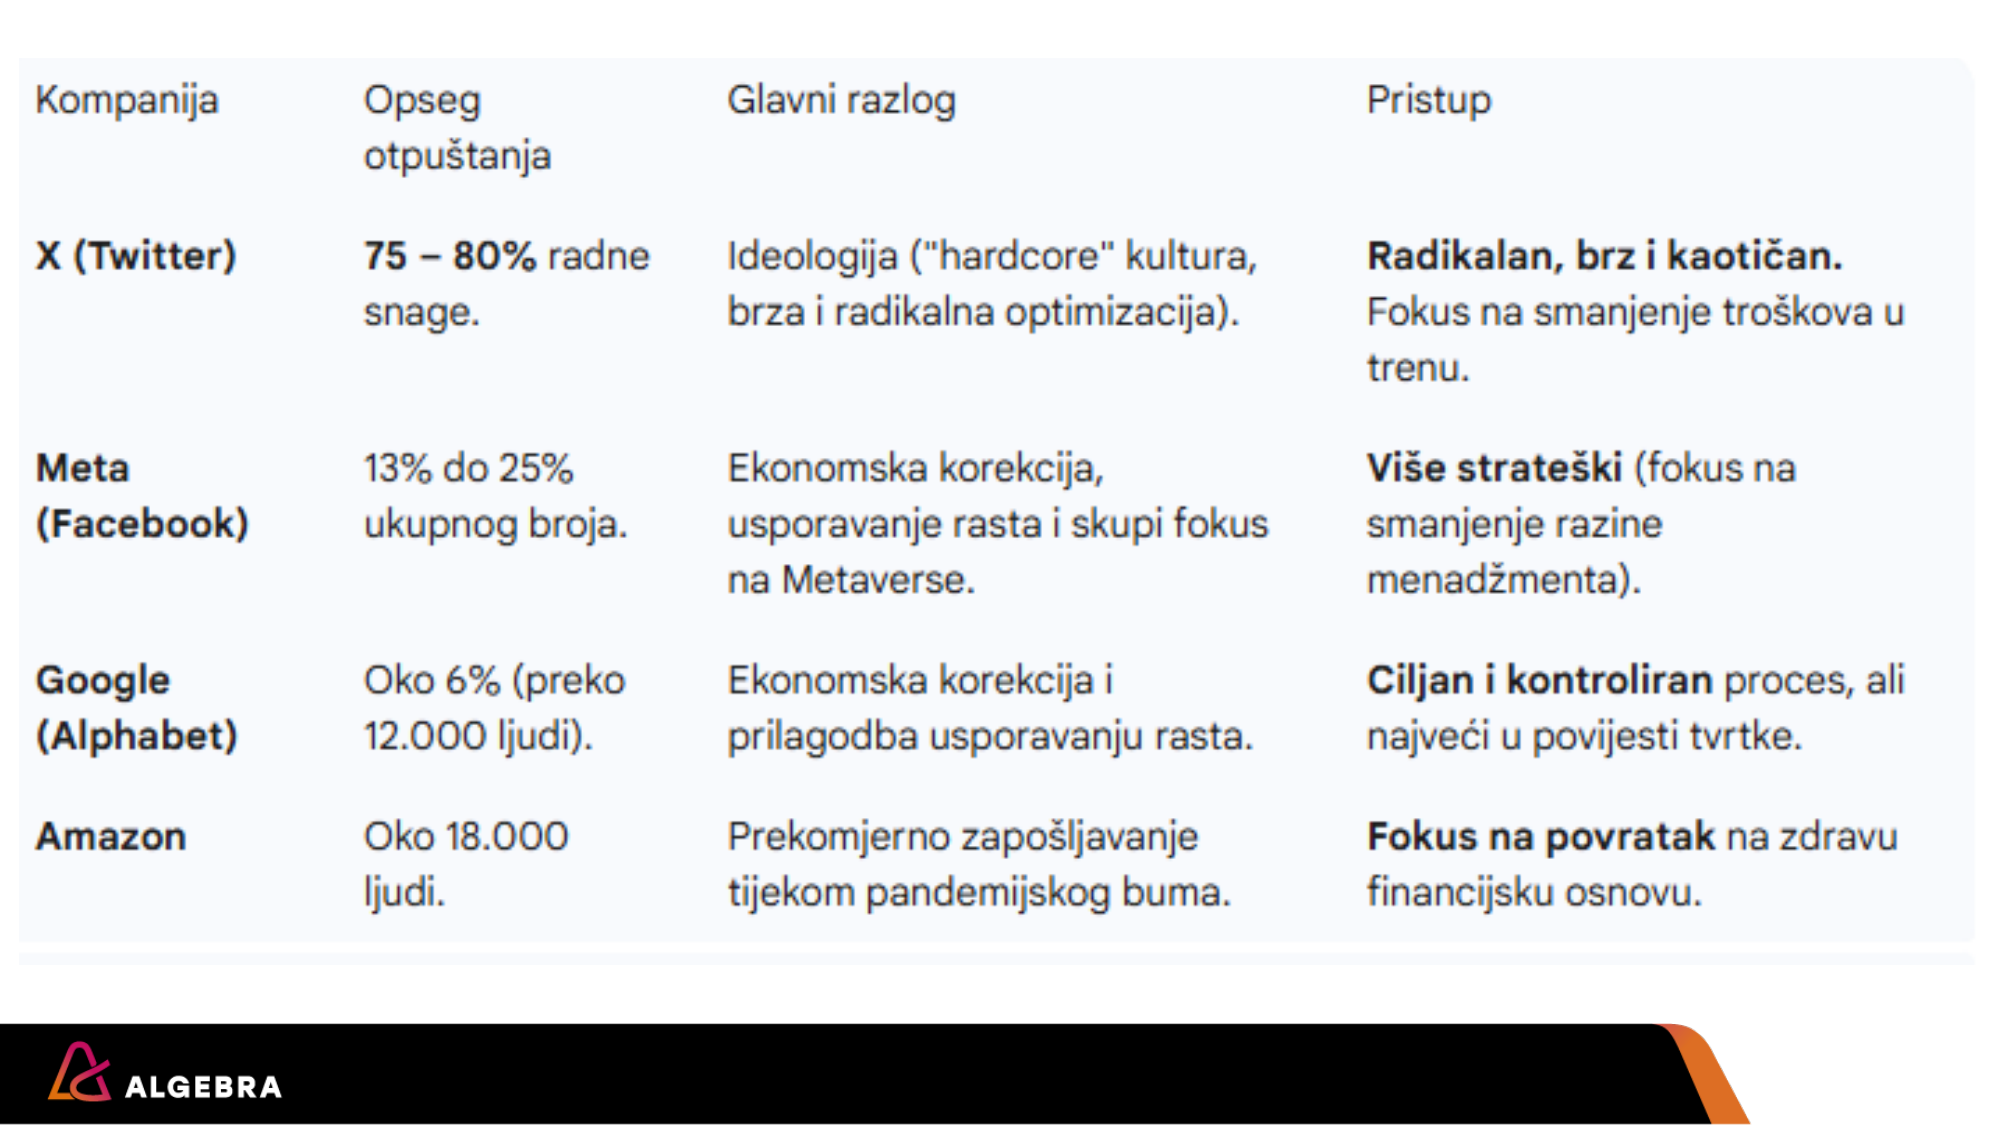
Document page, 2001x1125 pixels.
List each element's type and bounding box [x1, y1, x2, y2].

picture [19, 58, 1981, 965]
picture [0, 1023, 1958, 1125]
